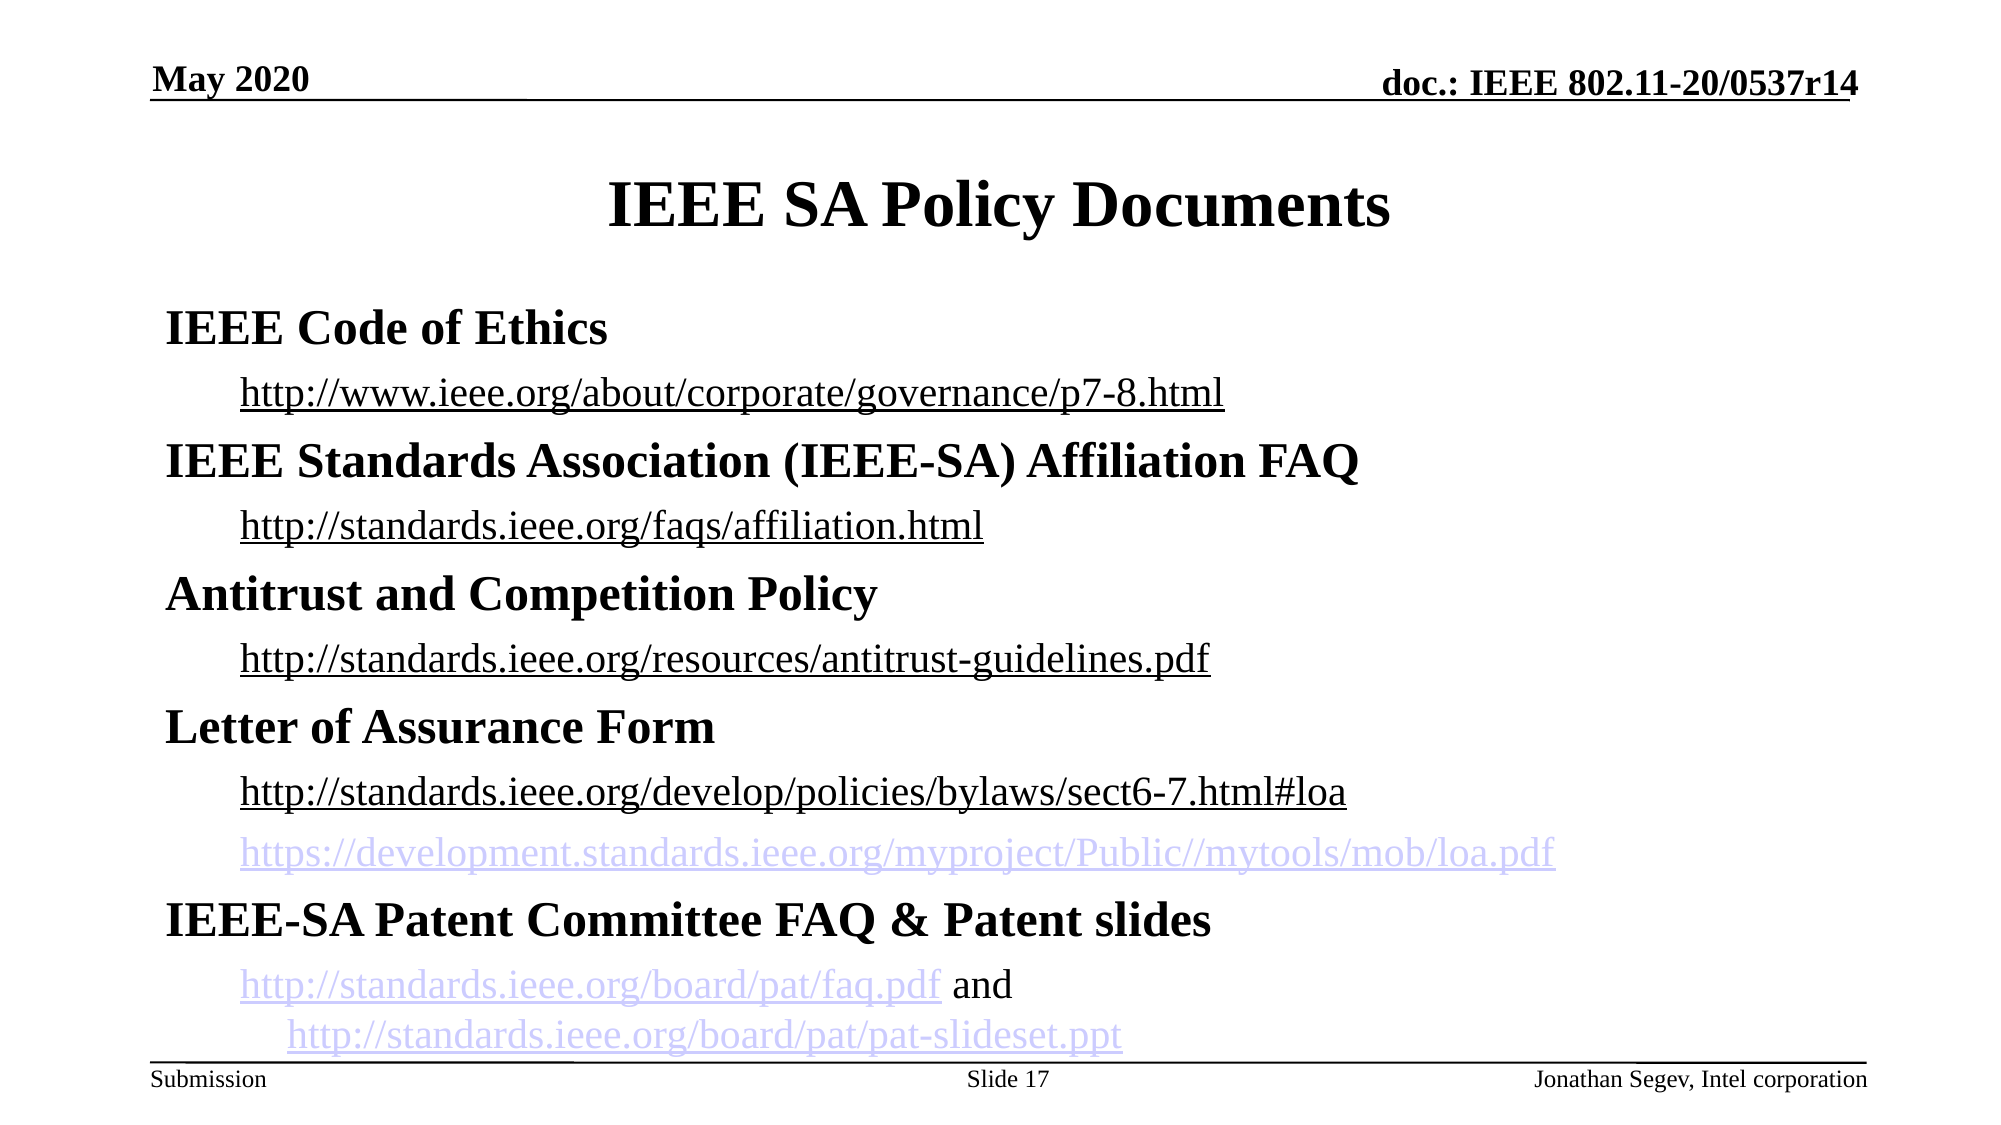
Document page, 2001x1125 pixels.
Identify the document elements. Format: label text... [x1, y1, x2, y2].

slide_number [152, 54, 563, 100]
list IEEE Code of Ethics http://www.ieee.org/about/corporate/governance/p7-8.html IEEE Standards Association (IEEE-SA) Affiliation FAQ http://standards.ieee.org/faqs/affiliation.html Antitrust and Competition Policy http://standards.ieee.org/resources/antitrust-guidelines.pdf Letter of Assurance Form http://standards.ieee.org/develop/policies/bylaws/sect6-7.html#loa https://development.standards.ieee.org/myproject/Public//mytools/mob/loa.pdf IEEE-SA Patent Committee FAQ & Patent slides http://standards.ieee.org/board/pat/faq.pdf and http://standards.ieee.org/board/pat/pat-slideset.ppt [149, 286, 1850, 1000]
title IEEE SA Policy Documents [149, 112, 1850, 286]
slide_number Slide 17 [950, 1061, 1067, 1123]
footer Jonathan Segev, Intel corporation [1171, 1061, 1869, 1093]
